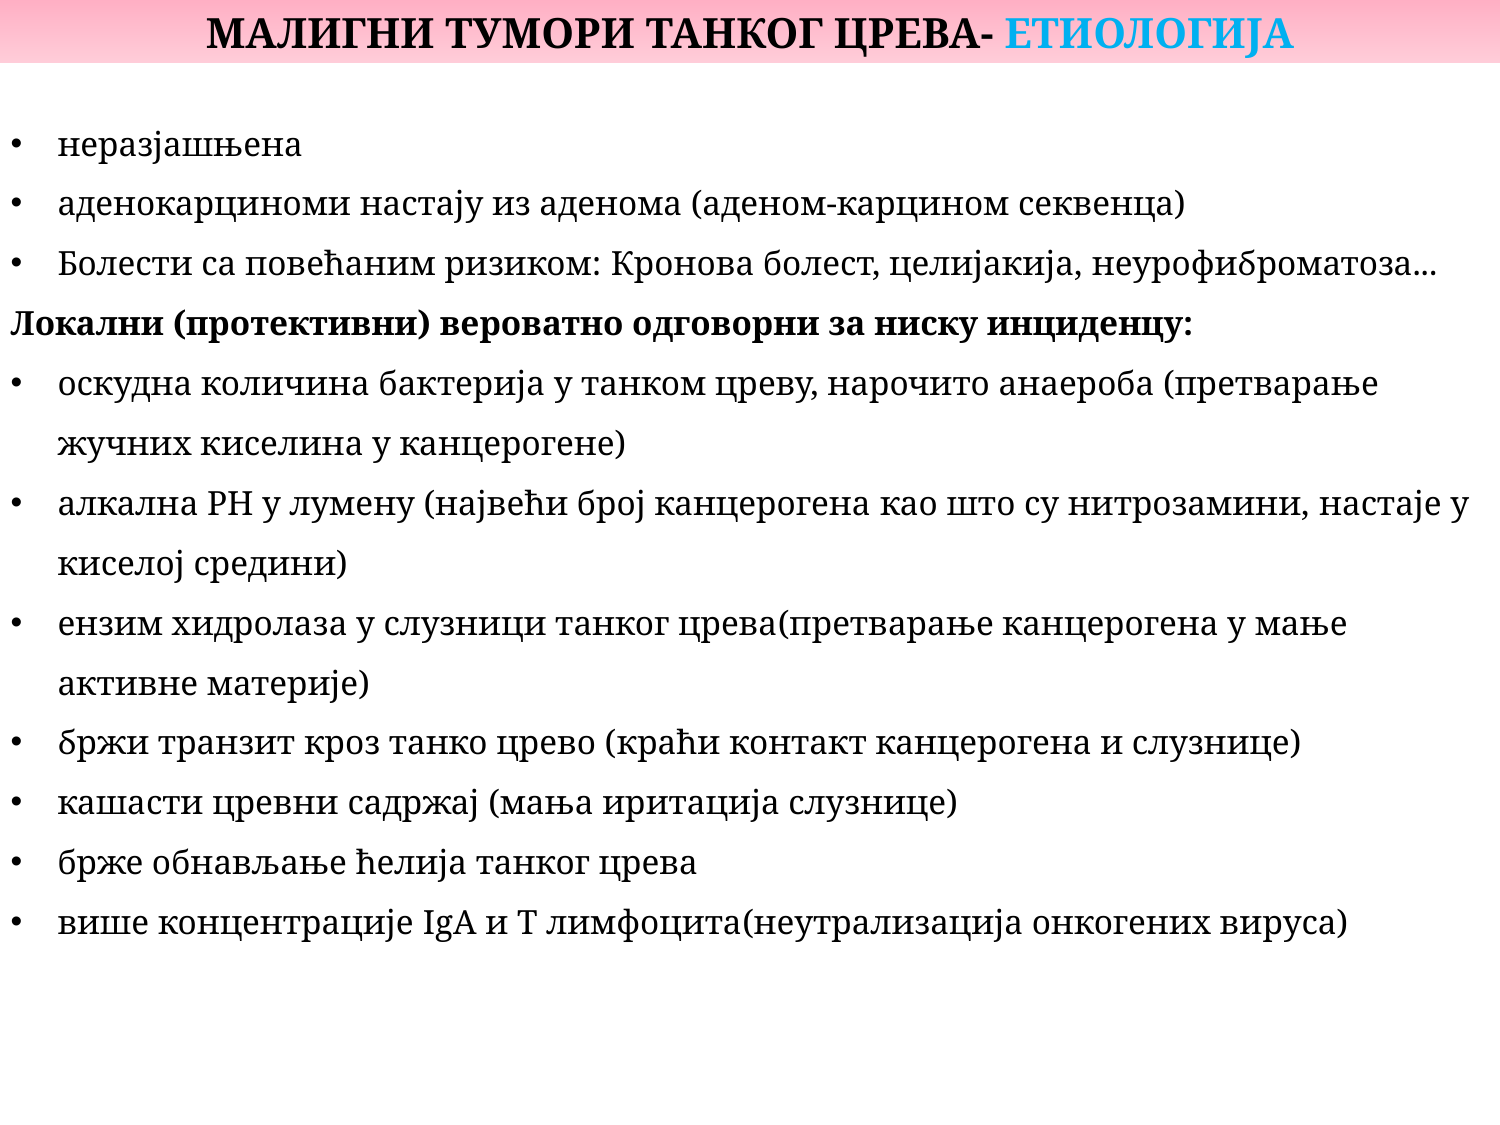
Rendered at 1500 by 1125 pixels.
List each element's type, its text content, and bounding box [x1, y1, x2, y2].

text_box МАЛИГНИ ТУМОРИ ТАНКОГ ЦРЕВА- ЕТИОЛОГИЈА [0, 0, 1500, 63]
text_box неразјашњена аденокарциноми настају из аденома (аденом-карцином секвенца) Болести са повећаним ризиком: Кронова болест, целијакија, неурофиброматоза... Локални (протективни) вероватно одговорни за ниску инциденцу: оскудна количина бактерија у танком цреву, нарочито анаероба (претварање жучних киселина у канцерогене) алкална РН у лумену (највећи број канцерогена као што су нитрозамини, настаје у киселој средини) ензим хидролаза у слузници танког црева(претварање канцерогена у мање активне материје) бржи транзит кроз танко црево (краћи контакт канцерогена и слузнице) кашасти цревни садржај (мања иритација слузнице) брже обнављање ћелија танког црева више концентрације IgA и Т лимфоцита(неутрализација онкогених вируса) [0, 95, 1488, 949]
